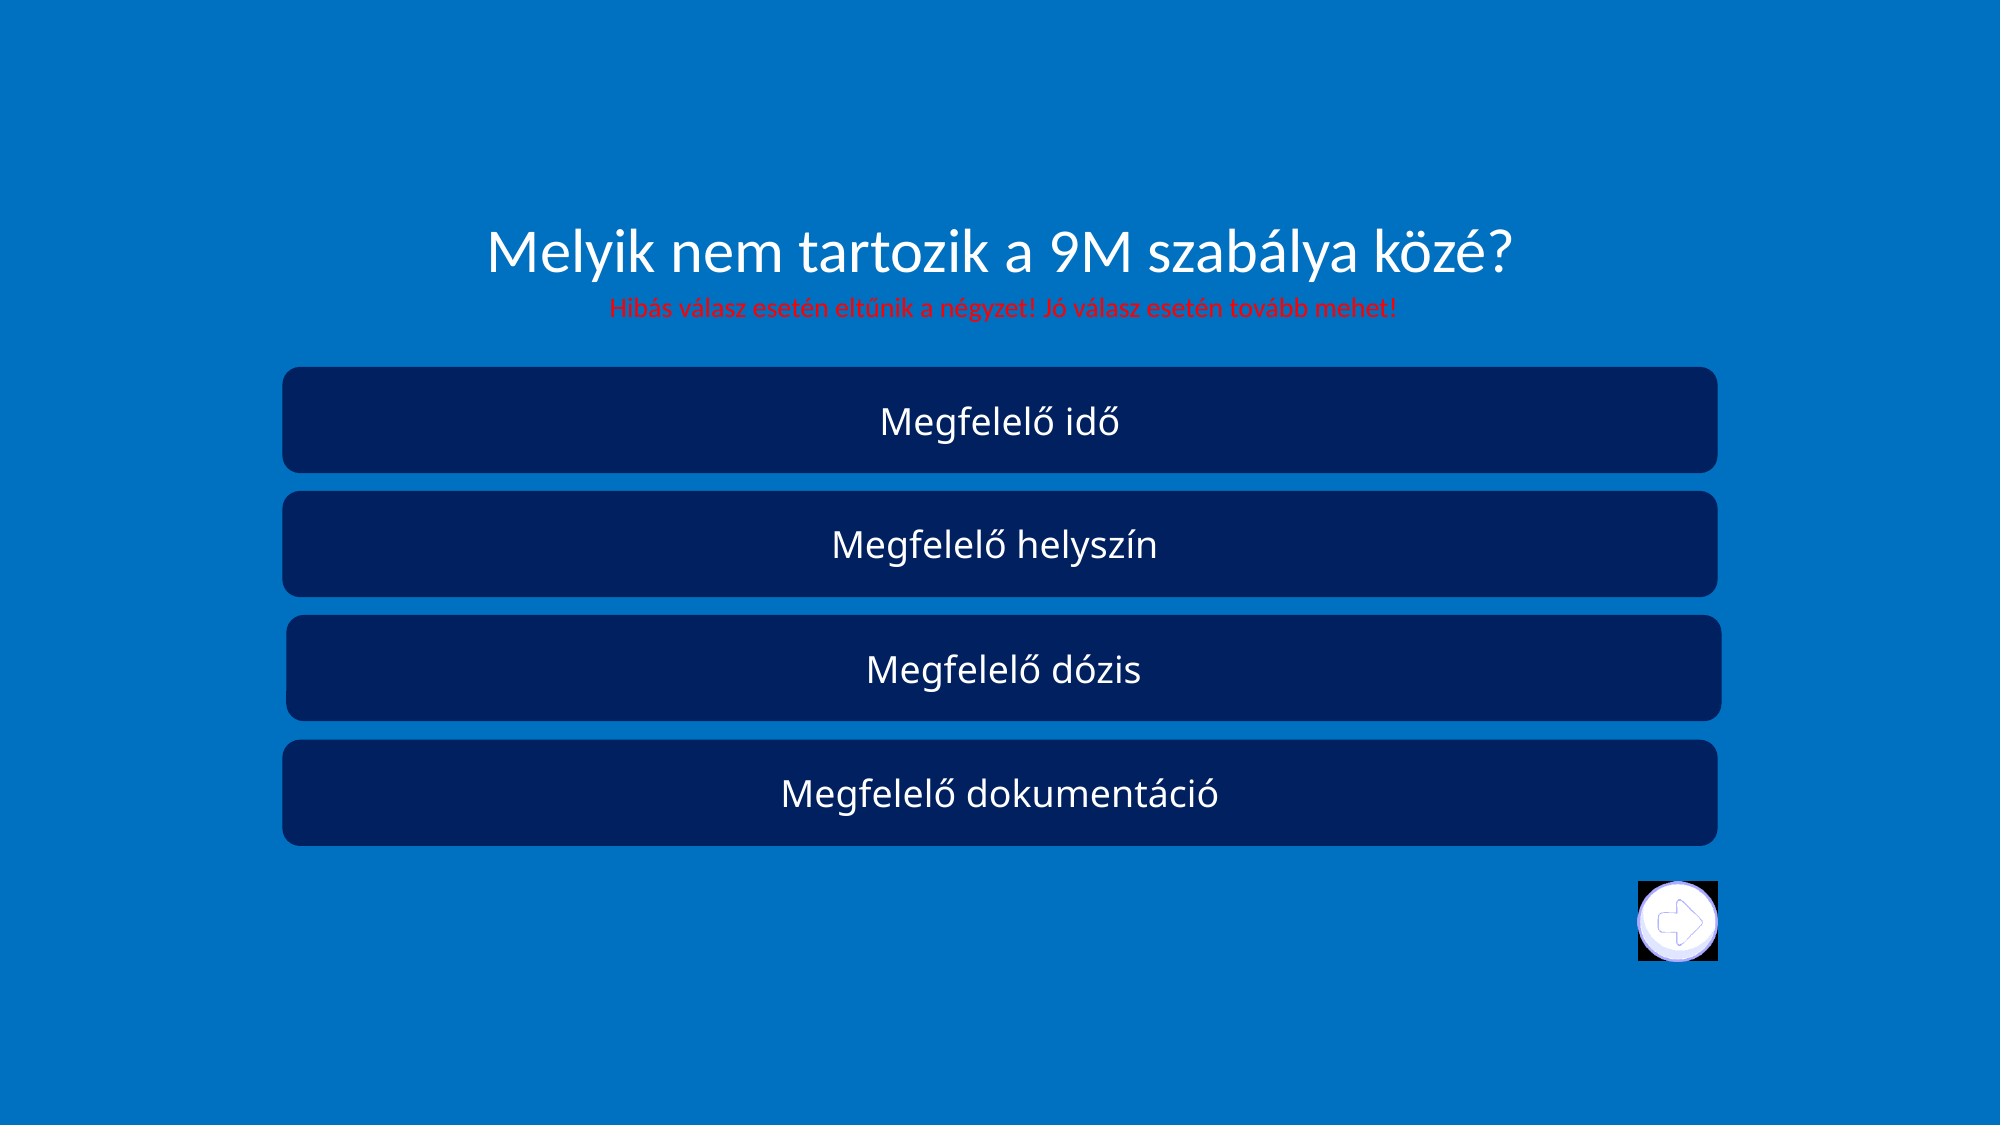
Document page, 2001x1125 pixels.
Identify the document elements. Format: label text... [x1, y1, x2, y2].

picture [1637, 881, 1718, 962]
text_box Megfelelő idő [282, 366, 1718, 474]
text_box Megfelelő dózis [286, 614, 1722, 722]
text_box Hibás válasz esetén eltűnik a négyzet! Jó válasz esetén tovább mehet! [594, 282, 1485, 331]
text_box Megfelelő dokumentáció [282, 739, 1718, 846]
text_box Melyik nem tartozik a 9M szabálya közé? [286, 189, 1718, 306]
text_box Megfelelő helyszín [282, 490, 1718, 598]
